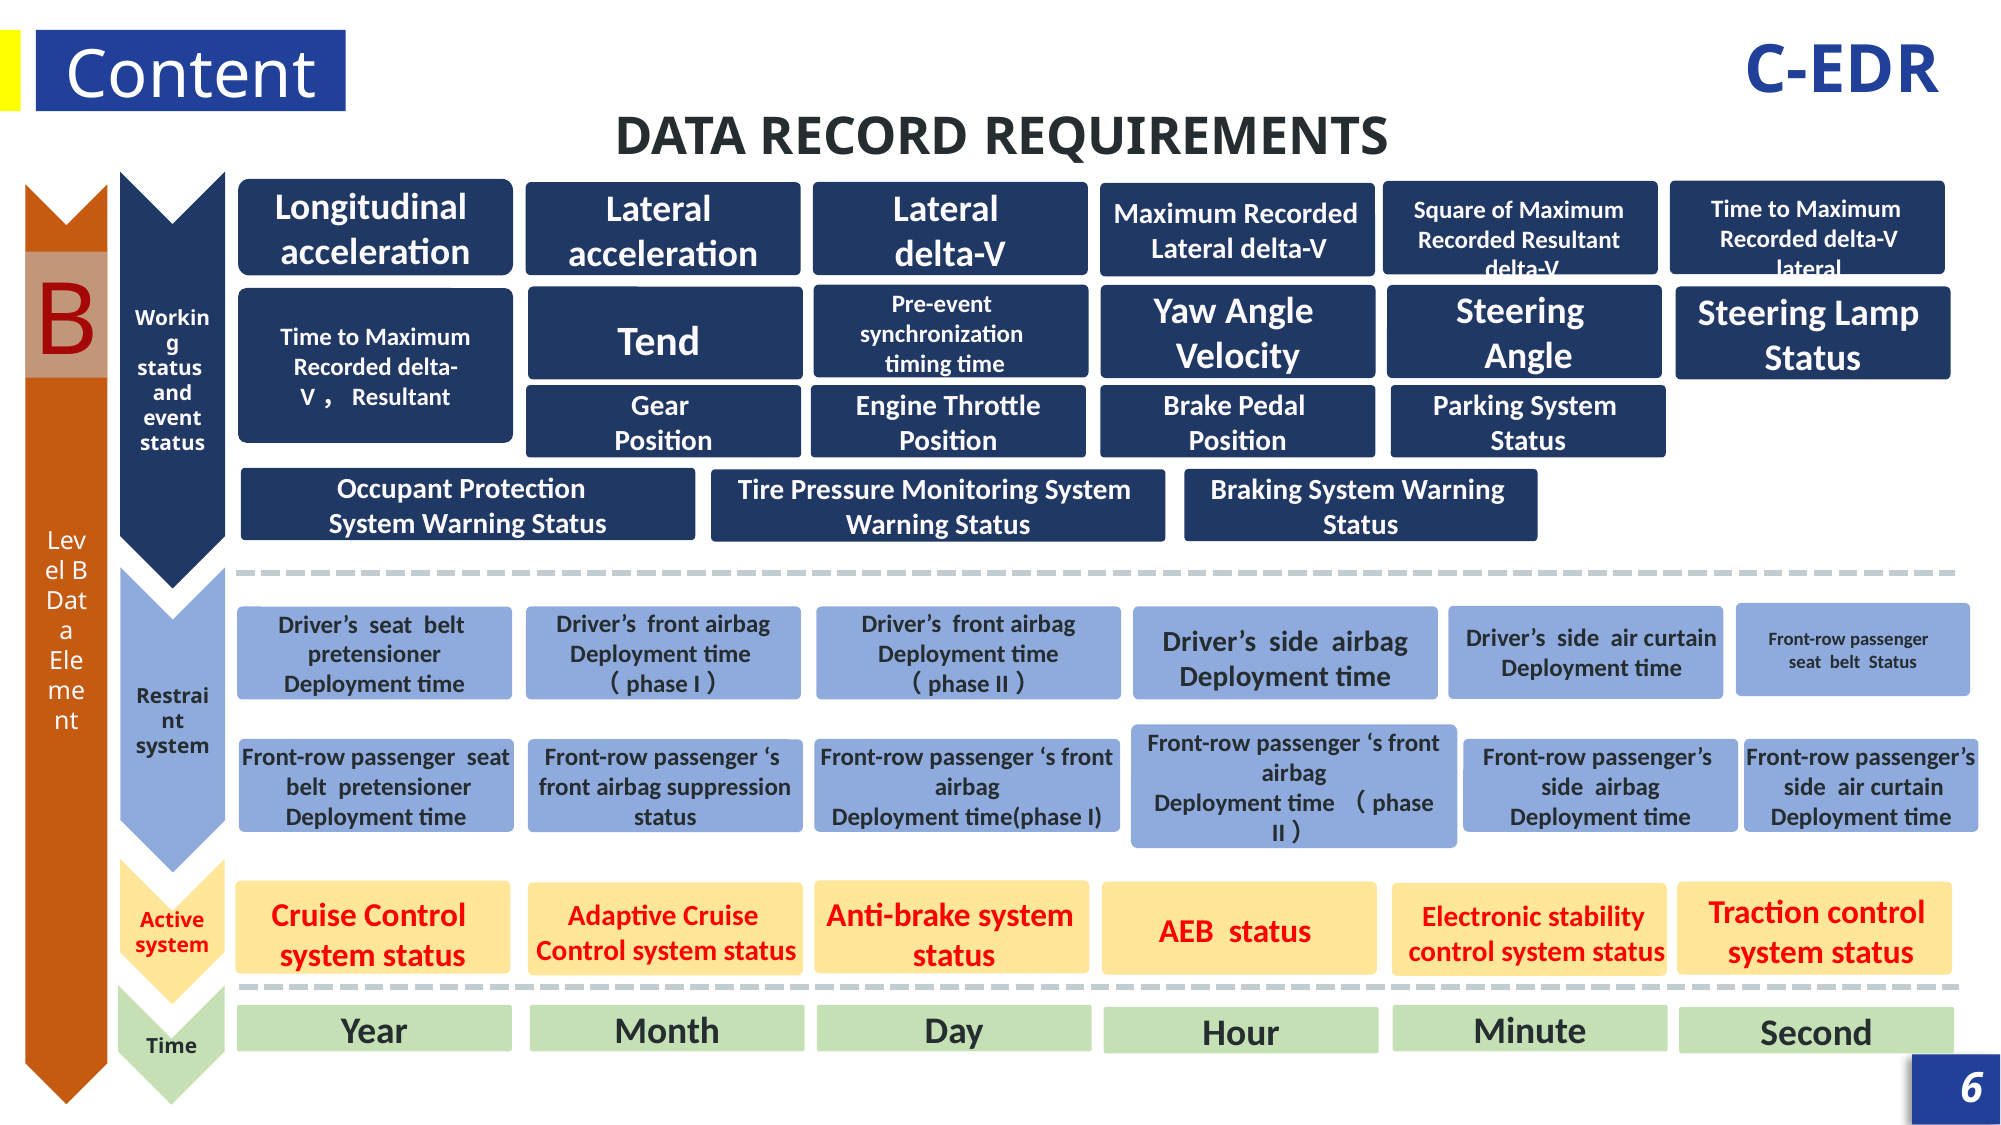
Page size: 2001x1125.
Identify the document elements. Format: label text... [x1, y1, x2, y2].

text_box Front-row passenger ‘s front airbag Deployment time（phase II） [1130, 724, 1458, 849]
text_box Tend [602, 306, 716, 371]
text_box Month [529, 1004, 805, 1052]
text_box Front-row passenger’s side air curtain Deployment time [1744, 738, 1979, 832]
text_box Working status and event status [118, 169, 227, 590]
text_box Cruise Control system status [256, 886, 489, 981]
text_box Front-row passenger seat belt Status [1735, 602, 1971, 697]
text_box Time to Maximum Recorded delta-V lateral [1696, 185, 1923, 290]
text_box Brake Pedal Position [1100, 385, 1376, 458]
text_box Time [117, 982, 226, 1107]
text_box Tire Pressure Monitoring System Warning Status [711, 469, 1166, 542]
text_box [794, 279, 1096, 386]
slide_number 6 [1548, 1059, 1999, 1120]
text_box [0, 29, 346, 112]
text_box Level B Data Element [24, 181, 109, 1106]
text_box [1100, 182, 1375, 187]
text_box Driver’s front airbag Deployment time （phase II） [816, 606, 1122, 614]
text_box Minute [1392, 1004, 1668, 1052]
text_box [1391, 882, 1667, 974]
text_box Electronic stability control system status [1393, 890, 1681, 975]
text_box [814, 880, 1090, 886]
text_box Maximum Recorded Lateral delta-V [1098, 187, 1380, 273]
text_box B [25, 251, 108, 378]
text_box Lateral delta-V [812, 181, 1088, 276]
text_box Occupant Protection System Warning Status [240, 467, 696, 541]
text_box Adaptive Cruise Control system status [521, 889, 812, 974]
text_box DATA RECORD REQUIREMENTS [610, 98, 1394, 170]
text_box Square of Maximum Recorded Resultant delta-V [1399, 185, 1646, 291]
text_box Braking System Warning Status [1184, 468, 1538, 542]
text_box Driver’s side airbag Deployment time [785, 614, 1786, 700]
text_box Hour [1103, 1006, 1379, 1054]
text_box [1382, 180, 1658, 275]
text_box [1677, 881, 1953, 975]
text_box Day [816, 1004, 1092, 1052]
text_box Engine Throttle Position [810, 386, 1086, 458]
text_box Front-row passenger seat belt pretensioner Deployment time [238, 738, 514, 832]
text_box Front-row passenger’s side airbag Deployment time [1463, 738, 1739, 832]
text_box Year [236, 1004, 512, 1052]
text_box [1101, 881, 1377, 975]
text_box Time to Maximum Recorded delta-V，Resultant [238, 287, 514, 443]
text_box Steering Lamp Status [1675, 286, 1951, 380]
text_box AEB status [1143, 901, 1327, 957]
text_box Driver’s side air curtain Deployment time [1448, 614, 1735, 689]
text_box [235, 880, 511, 974]
text_box Yaw Angle Velocity [1100, 284, 1376, 379]
text_box Front-row passenger ‘s front airbag suppression status [527, 739, 803, 833]
text_box Anti-brake system status [811, 886, 1090, 981]
text_box [1669, 180, 1945, 275]
text_box Front-row passenger ‘s front airbag Deployment time(phase I) [814, 738, 1121, 832]
text_box [1100, 273, 1375, 277]
text_box Second [1679, 1006, 1955, 1054]
text_box [1448, 605, 1724, 614]
text_box Driver’s front airbag Deployment time （phase I） [525, 606, 801, 700]
text_box Restraint system [119, 564, 227, 874]
text_box [527, 882, 803, 889]
text_box Lateral acceleration [525, 182, 801, 276]
text_box Longitudinal acceleration [238, 178, 514, 276]
text_box Traction control system status [1693, 882, 1949, 978]
text_box Driver’s seat belt pretensioner Deployment time [237, 606, 513, 700]
text_box [528, 286, 794, 380]
text_box Parking System Status [1390, 385, 1666, 458]
text_box Steering Angle [1386, 284, 1662, 379]
text_box Active system [118, 856, 226, 1006]
text_box [1133, 606, 1438, 614]
text_box Gear Position [526, 385, 802, 458]
